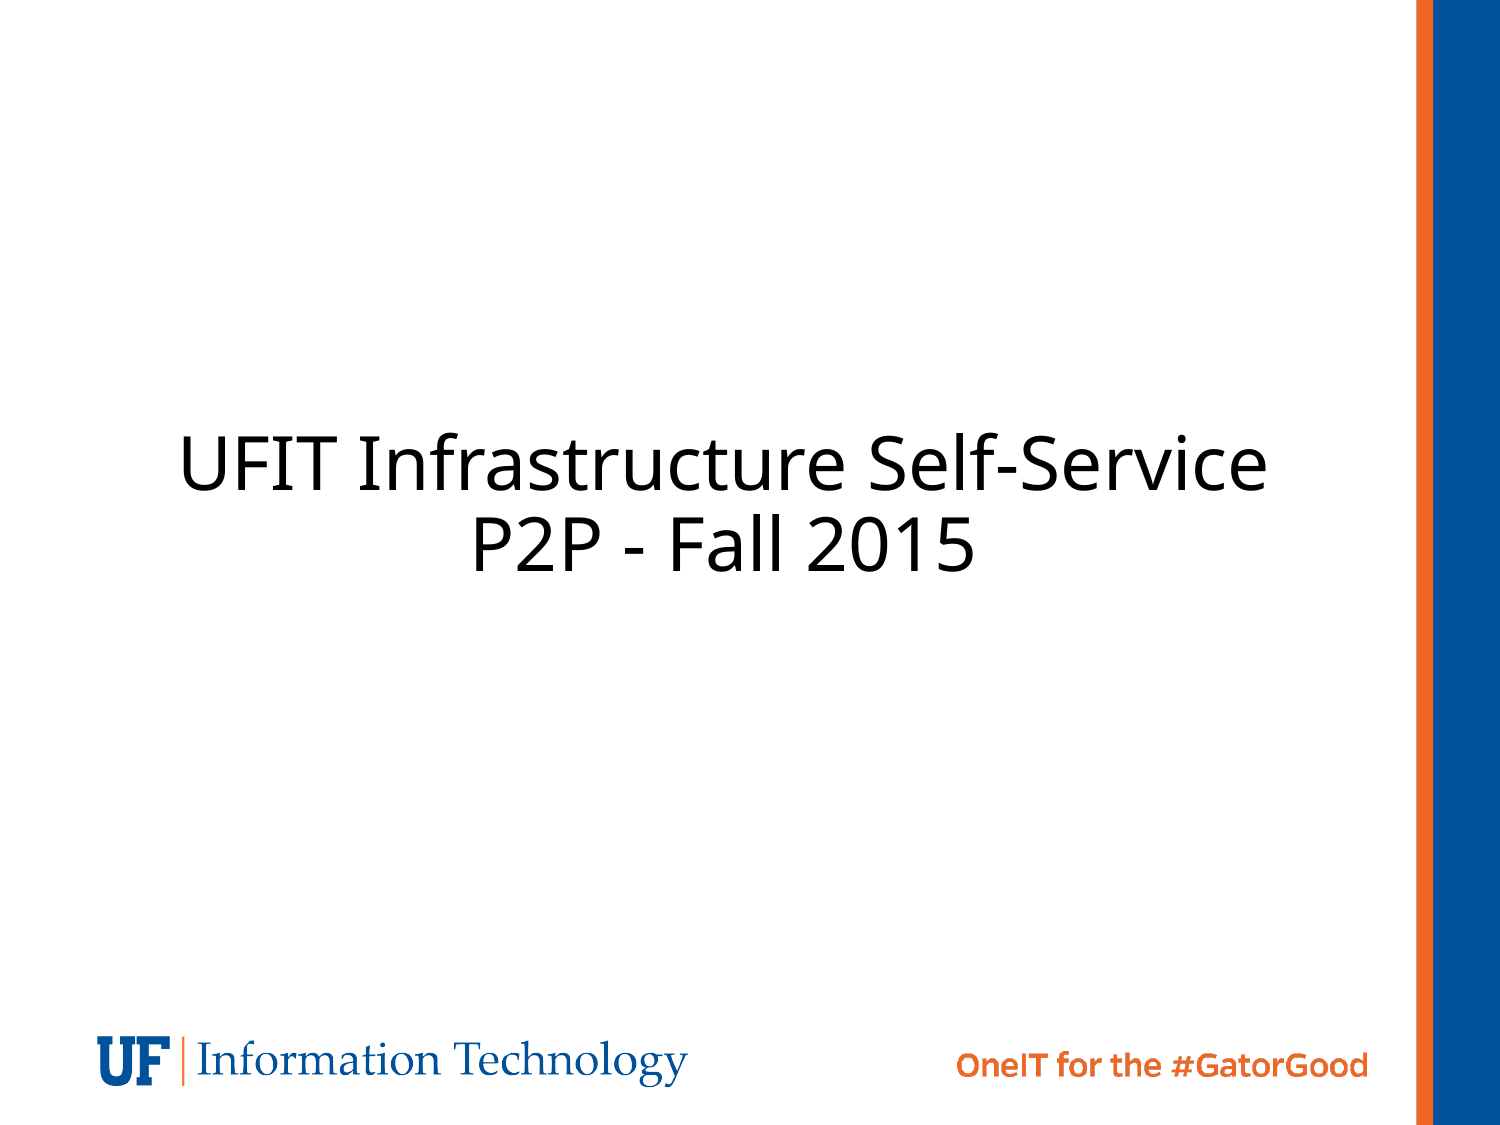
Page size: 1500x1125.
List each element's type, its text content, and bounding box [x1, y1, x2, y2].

text_box UFIT Infrastructure Self-Service P2P - Fall 2015 [142, 418, 1306, 606]
picture [97, 1034, 689, 1088]
picture [957, 1051, 1367, 1077]
